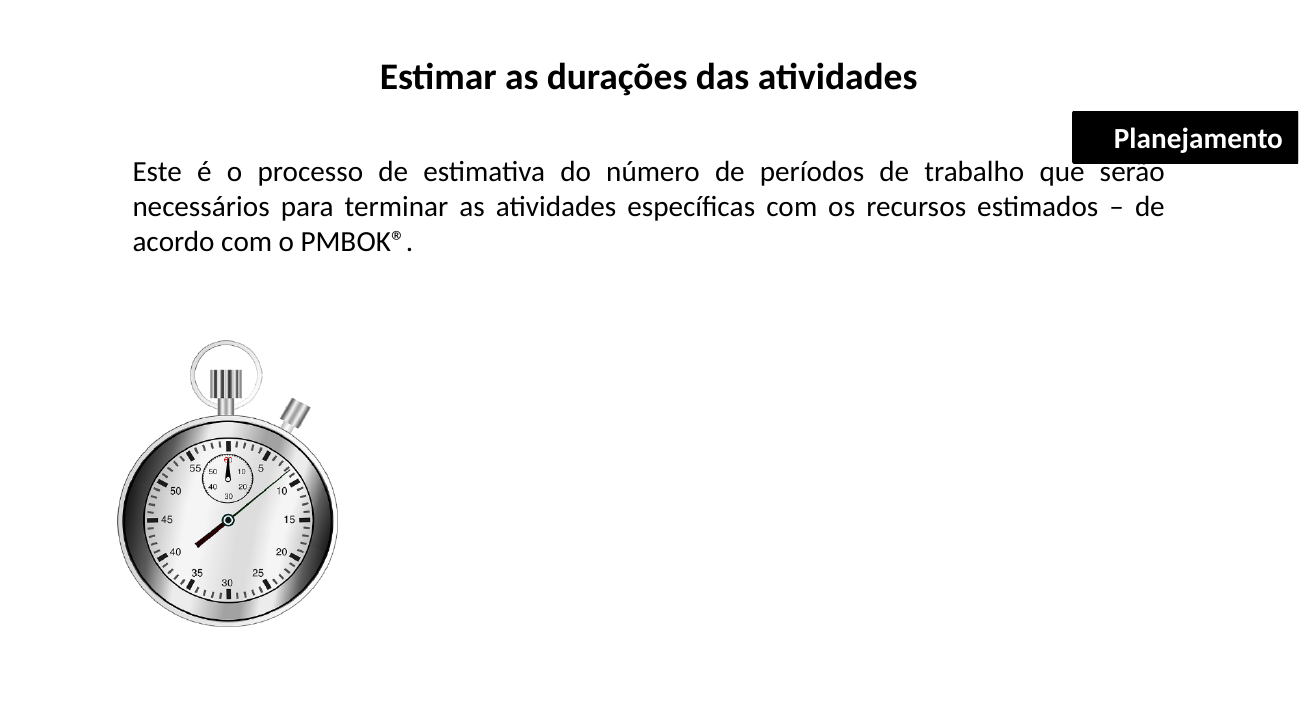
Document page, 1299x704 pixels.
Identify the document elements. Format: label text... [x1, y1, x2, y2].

text_box Planejamento [1074, 112, 1299, 162]
text_box Este é o processo de estimativa do número de períodos de trabalho que serão necessários para terminar as atividades específicas com os recursos estimados – de acordo com o PMBOK®. [117, 145, 1181, 267]
picture [117, 339, 338, 627]
text_box Estimar as durações das atividades [0, 44, 1299, 106]
